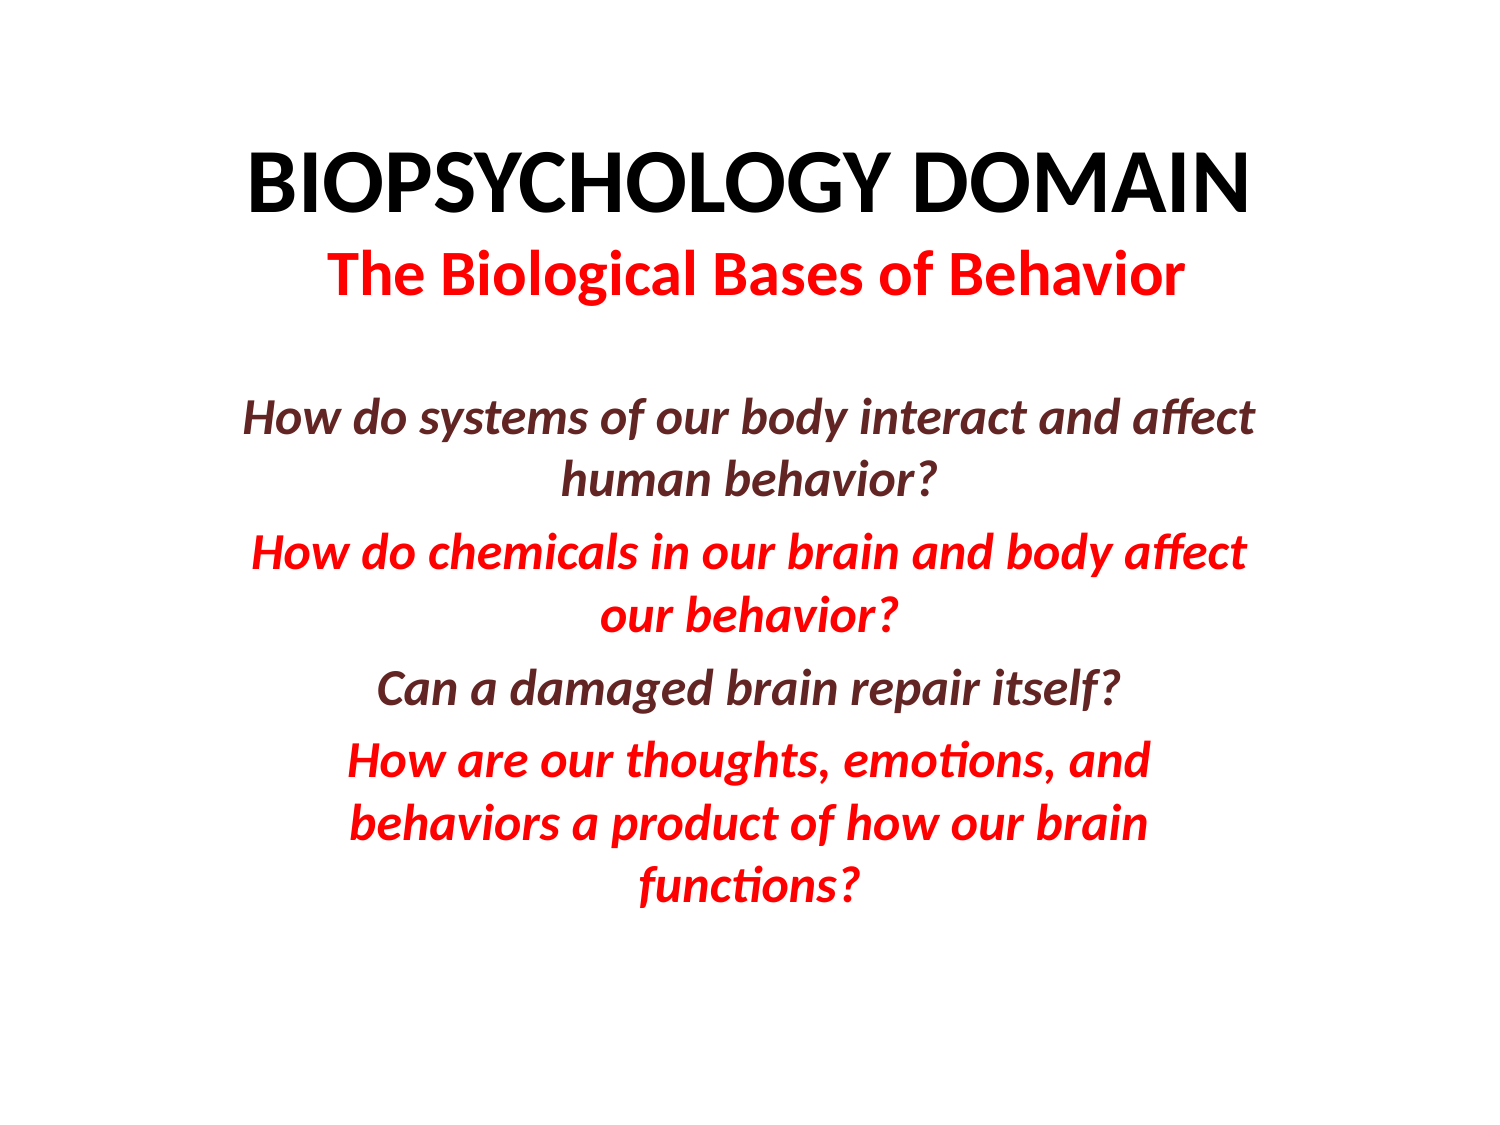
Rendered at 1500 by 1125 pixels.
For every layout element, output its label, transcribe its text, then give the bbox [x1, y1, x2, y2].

title BIOPSYCHOLOGY DOMAIN The Biological Bases of Behavior [112, 99, 1388, 375]
subtitle How do systems of our body interact and affect human behavior? How do chemicals in our brain and body affect our behavior? Can a damaged brain repair itself? How are our thoughts, emotions, and behaviors a product of how our brain functions? [225, 375, 1275, 925]
